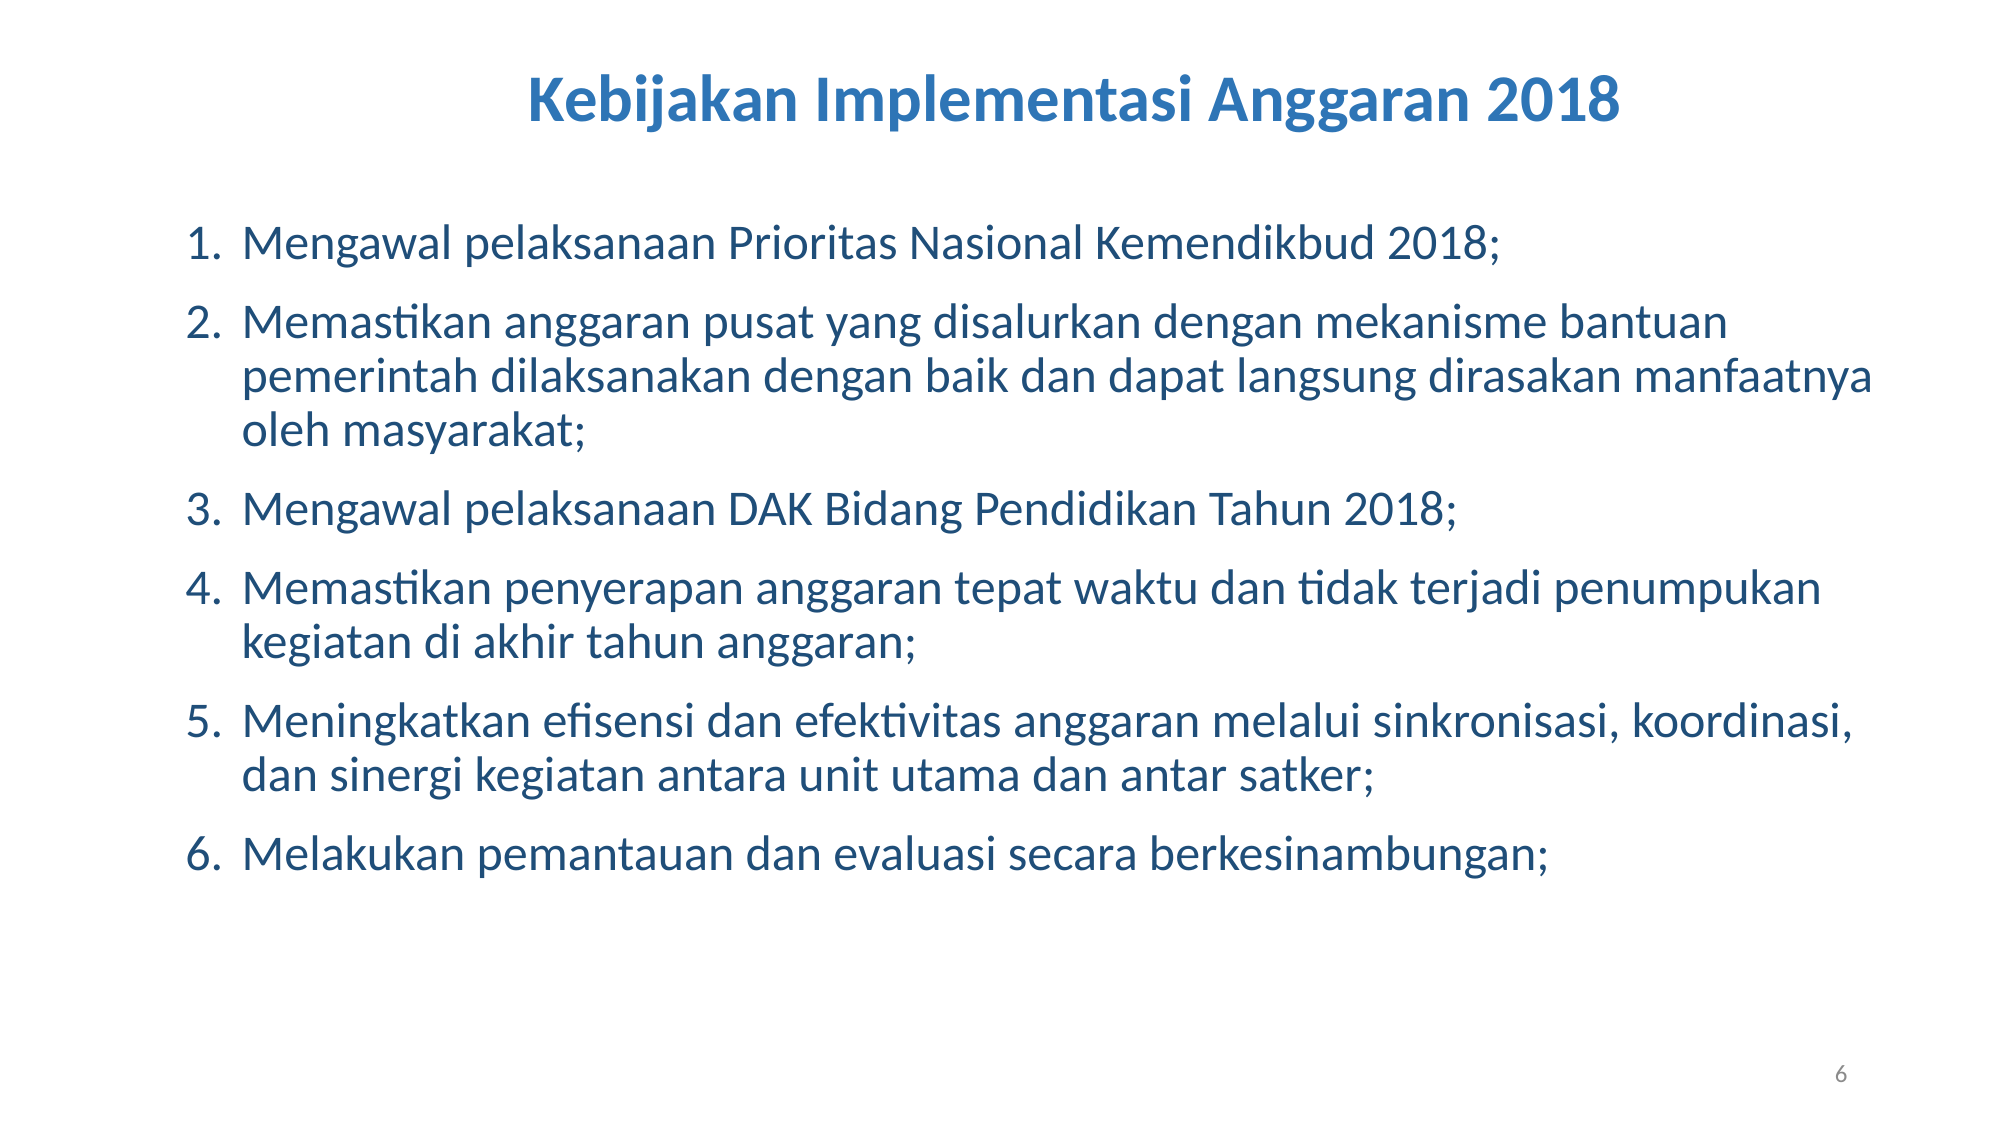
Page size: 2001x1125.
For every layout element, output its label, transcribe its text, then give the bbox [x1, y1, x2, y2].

title Kebijakan Implementasi Anggaran 2018 [213, 0, 1939, 201]
slide_number 6 [1412, 1042, 1863, 1103]
list Mengawal pelaksanaan Prioritas Nasional Kemendikbud 2018; Memastikan anggaran pusat yang disalurkan dengan mekanisme bantuan pemerintah dilaksanakan dengan baik dan dapat langsung dirasakan manfaatnya oleh masyarakat; Mengawal pelaksanaan DAK Bidang Pendidikan Tahun 2018; Memastikan penyerapan anggaran tepat waktu dan tidak terjadi penumpukan kegiatan di akhir tahun anggaran; Meningkatkan efisensi dan efektivitas anggaran melalui sinkronisasi, koordinasi, dan sinergi kegiatan antara unit utama dan antar satker; Melakukan pemantauan dan evaluasi secara berkesinambungan; [95, 208, 1904, 917]
